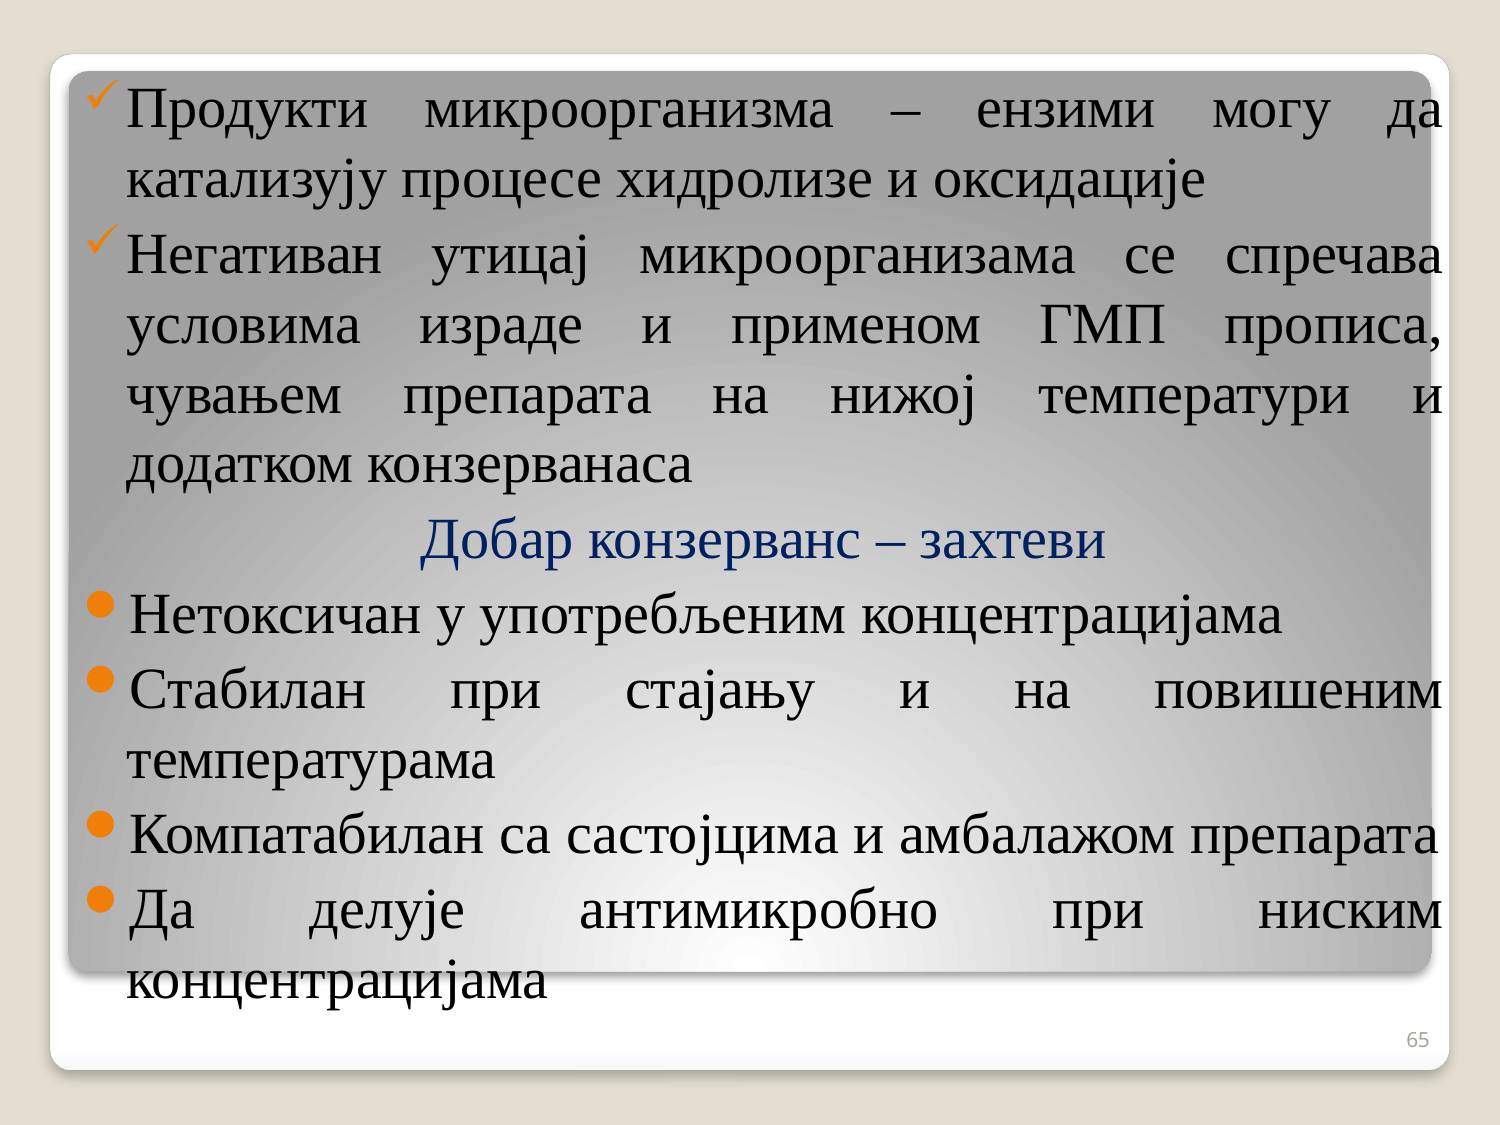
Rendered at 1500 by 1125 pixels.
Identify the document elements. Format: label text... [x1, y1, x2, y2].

list Продукти микроорганизма – ензими могу да катализују процесе хидролизе и оксидације Негативан утицај микроорганизама се спречава условима израде и применом ГМП прописа, чувањем препарата на нижој температури и додатком конзерванаса Добар конзерванс – захтеви Нетоксичан у употребљеним концентрацијама Стабилан при стајању и на повишеним температурама Компатабилан са састојцима и амбалажом препарата Да делује антимикробно при ниским концентрацијама [53, 54, 1459, 1094]
slide_number 65 [1369, 1002, 1445, 1063]
